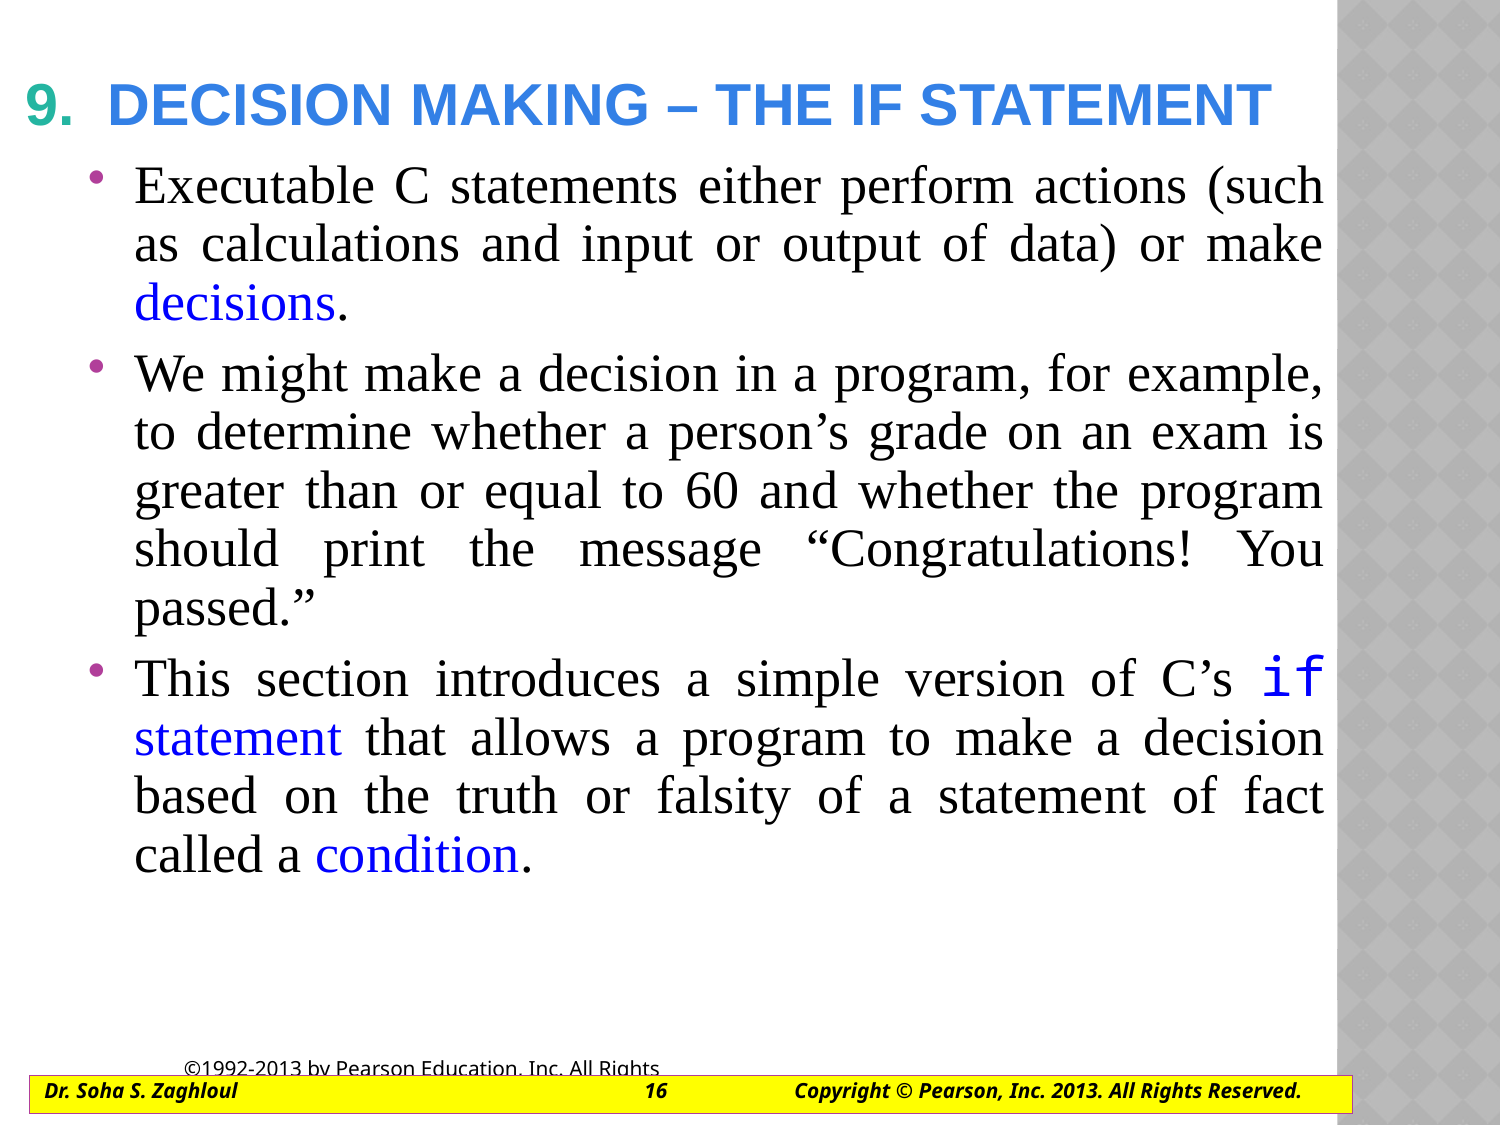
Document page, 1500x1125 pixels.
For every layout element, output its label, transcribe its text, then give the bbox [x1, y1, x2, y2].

list Executable C statements either perform actions (such as calculations and input or output of data) or make decisions. We might make a decision in a program, for example, to determine whether a person’s grade on an exam is greater than or equal to 60 and whether the program should print the message “Congratulations! You passed.” This section introduces a simple version of C’s if statement that allows a program to make a decision based on the truth or falsity of a statement of fact called a condition. [75, 149, 1341, 968]
text_box Dr. Soha S. Zaghloul 16 Copyright © Pearson, Inc. 2013. All Rights Reserved. [29, 1075, 1353, 1114]
title 9. Decision Making – the if statement [17, 22, 1447, 138]
